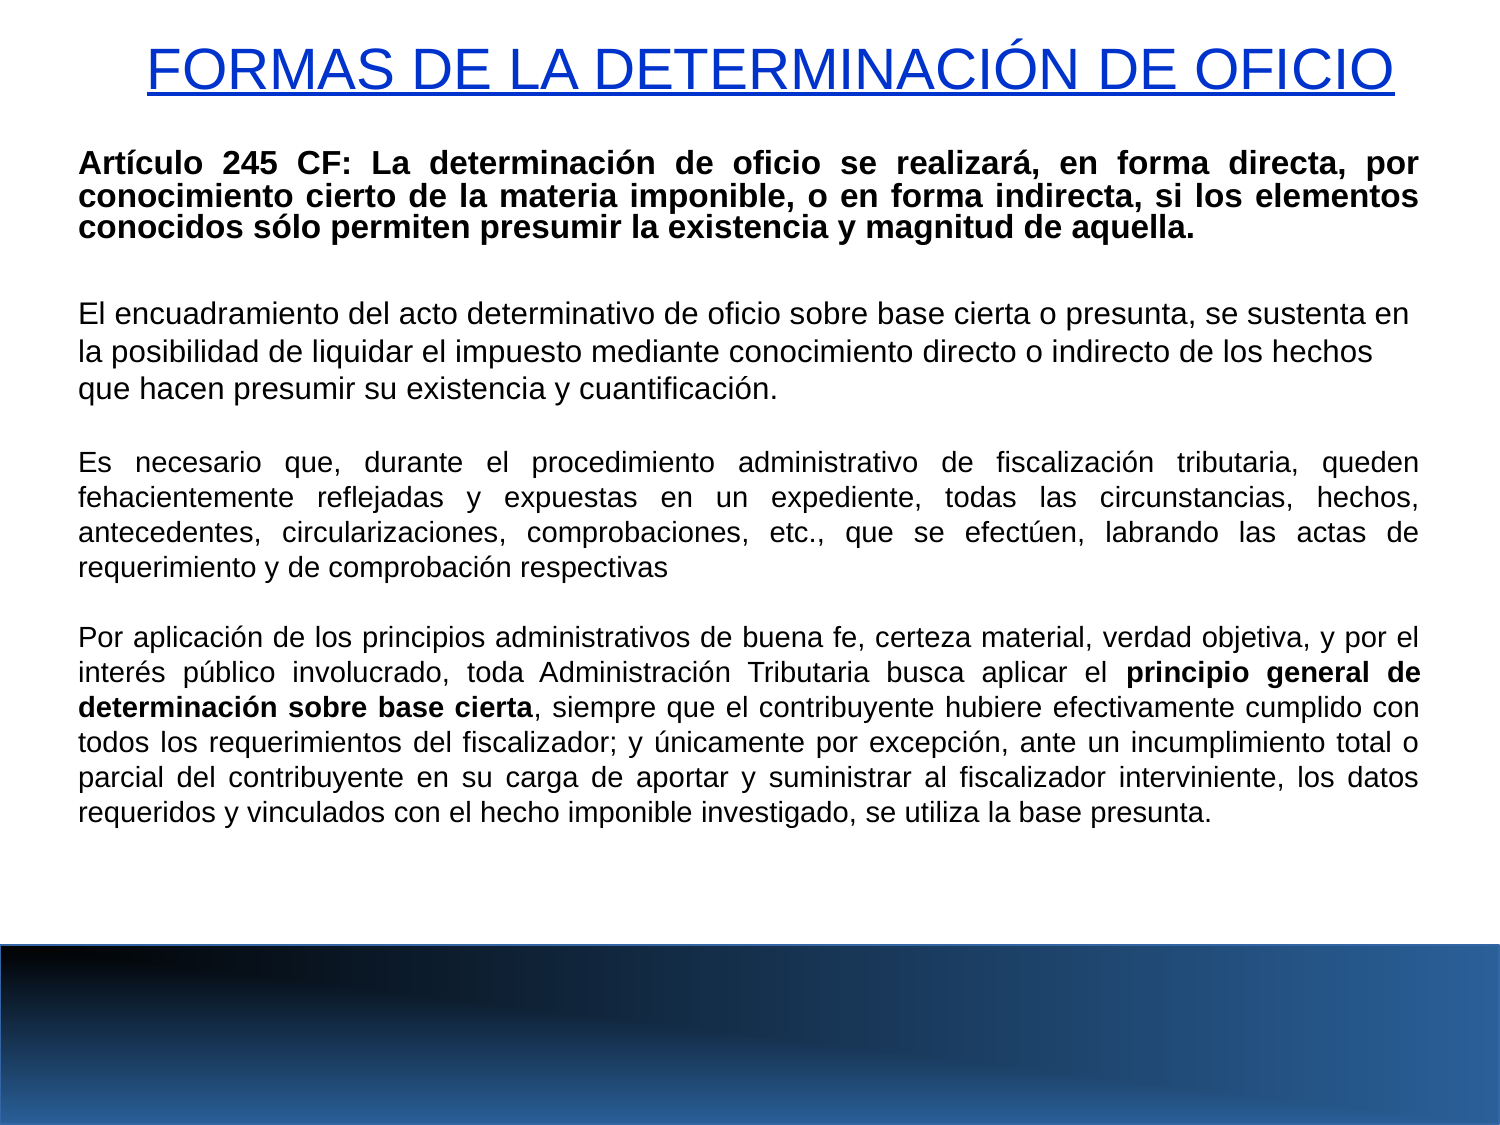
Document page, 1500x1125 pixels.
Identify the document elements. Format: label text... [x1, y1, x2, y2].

picture [0, 0, 1500, 944]
text_box FORMAS DE LA DETERMINACIÓN DE OFICIO [58, 21, 1483, 111]
text_box [0, 944, 1500, 1125]
text_box Artículo 245 CF: La determinación de oficio se realizará, en forma directa, por conocimiento cierto de la materia imponible, o en forma indirecta, si los elementos conocidos sólo permiten presumir la existencia y magnitud de aquella. El encuadramiento del acto determinativo de oficio sobre base cierta o presunta, se sustenta en la posibilidad de liquidar el impuesto mediante conocimiento directo o indirecto de los hechos que hacen presumir su existencia y cuantificación. Es necesario que, durante el procedimiento administrativo de fiscalización tributaria, queden fehacientemente reflejadas y expuestas en un expediente, todas las circunstancias, hechos, antecedentes, circularizaciones, comprobaciones, etc., que se efectúen, labrando las actas de requerimiento y de comprobación respectivas Por aplicación de los principios administrativos de buena fe, certeza material, verdad objetiva, y por el interés público involucrado, toda Administración Tributaria busca aplicar el principio general de determinación sobre base cierta, siempre que el contribuyente hubiere efectivamente cumplido con todos los requerimientos del fiscalizador; y únicamente por excepción, ante un incumplimiento total o parcial del contribuyente en su carga de aportar y suministrar al fiscalizador interviniente, los datos requeridos y vinculados con el hecho imponible investigado, se utiliza la base presunta. [63, 141, 1436, 939]
